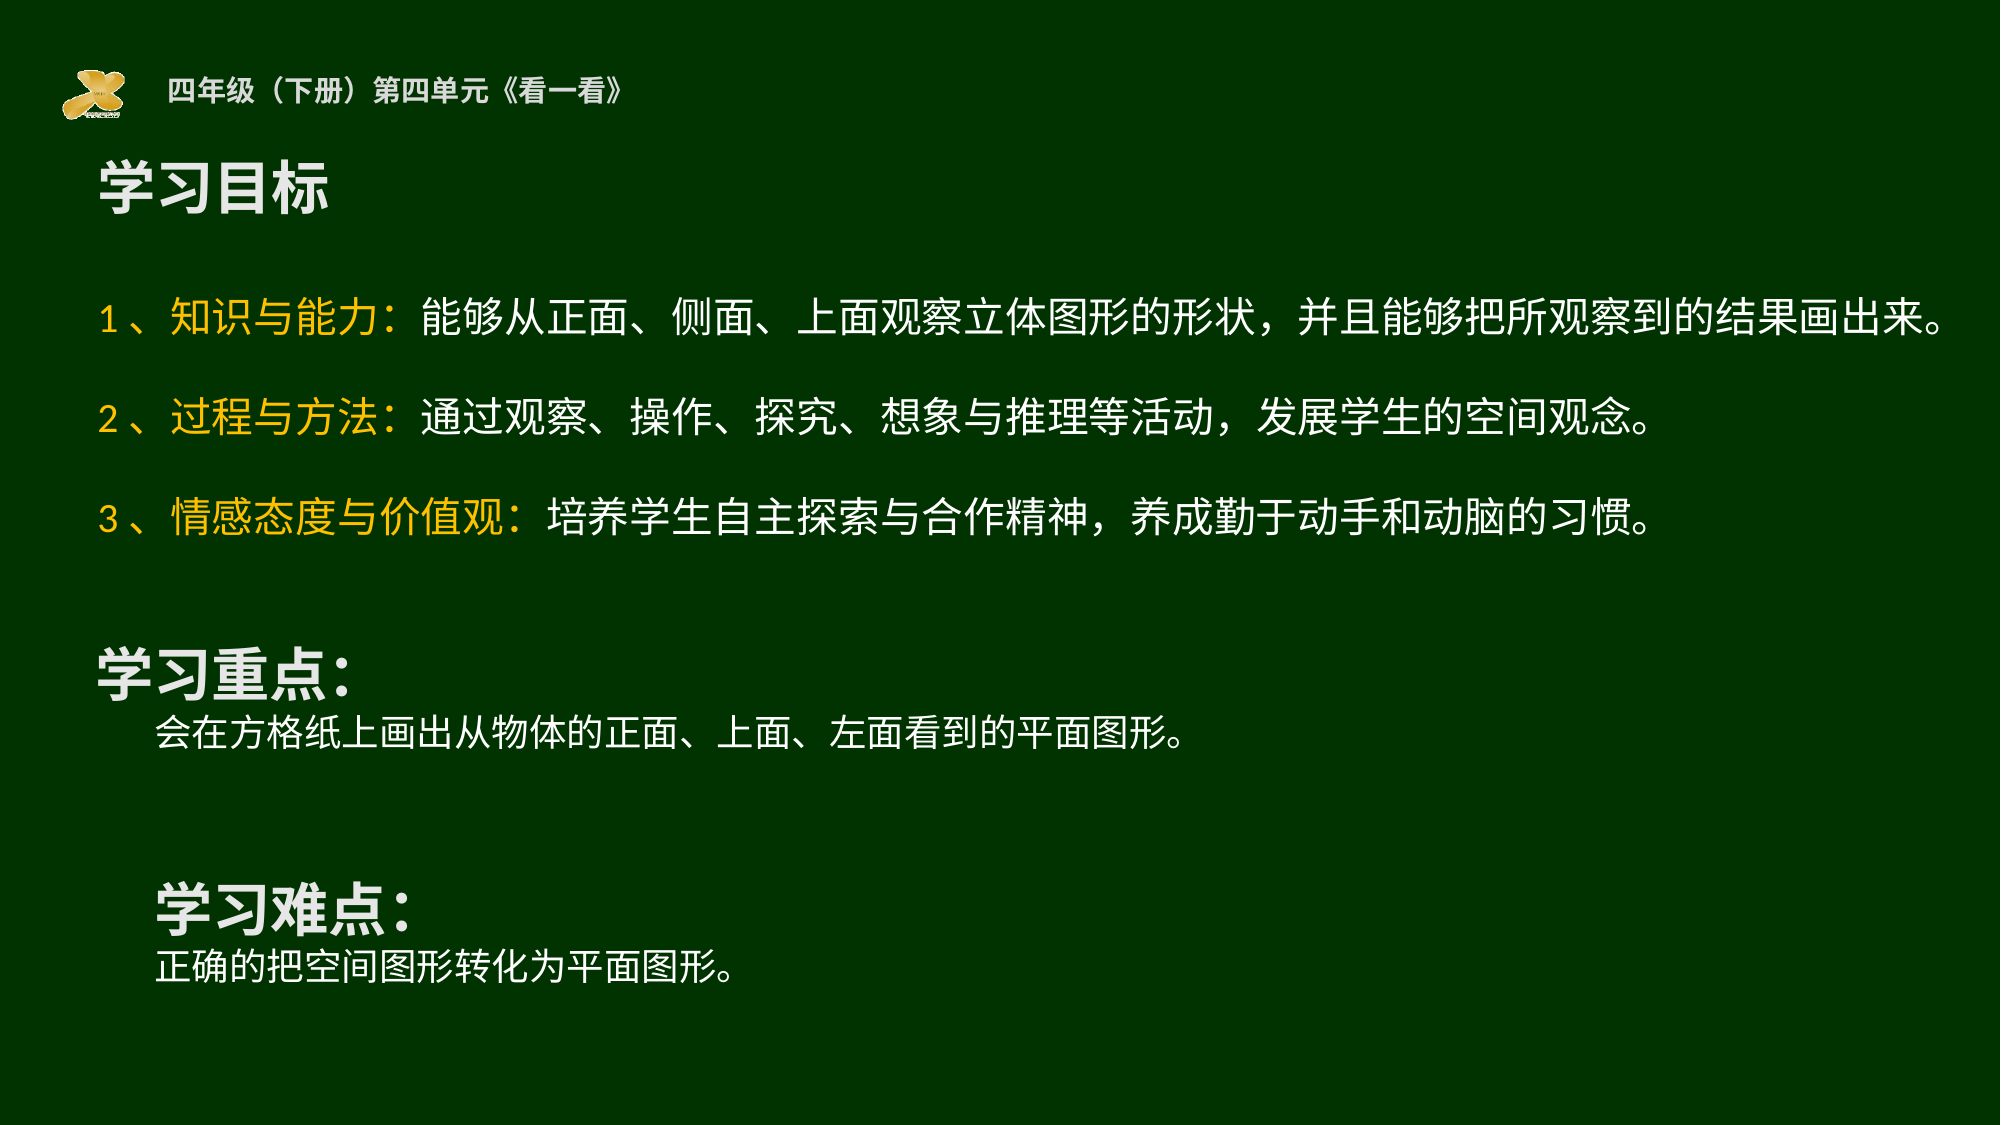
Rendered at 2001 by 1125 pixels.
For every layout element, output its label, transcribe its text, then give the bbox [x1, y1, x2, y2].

picture [56, 65, 133, 122]
text_box 学习目标 1、知识与能力：能够从正面、侧面、上面观察立体图形的形状，并且能够把所观察到的结果画出来。 2、过程与方法：通过观察、操作、探究、想象与推理等活动，发展学生的空间观念。 3、情感态度与价值观：培养学生自主探索与合作精神，养成勤于动手和动脑的习惯。 [82, 143, 1981, 549]
text_box 学习重点： 会在方格纸上画出从物体的正面、上面、左面看到的平面图形。 学习难点： 正确的把空间图形转化为平面图形。 [80, 631, 1285, 996]
text_box 四年级（下册）第四单元《看一看》 [153, 65, 685, 143]
